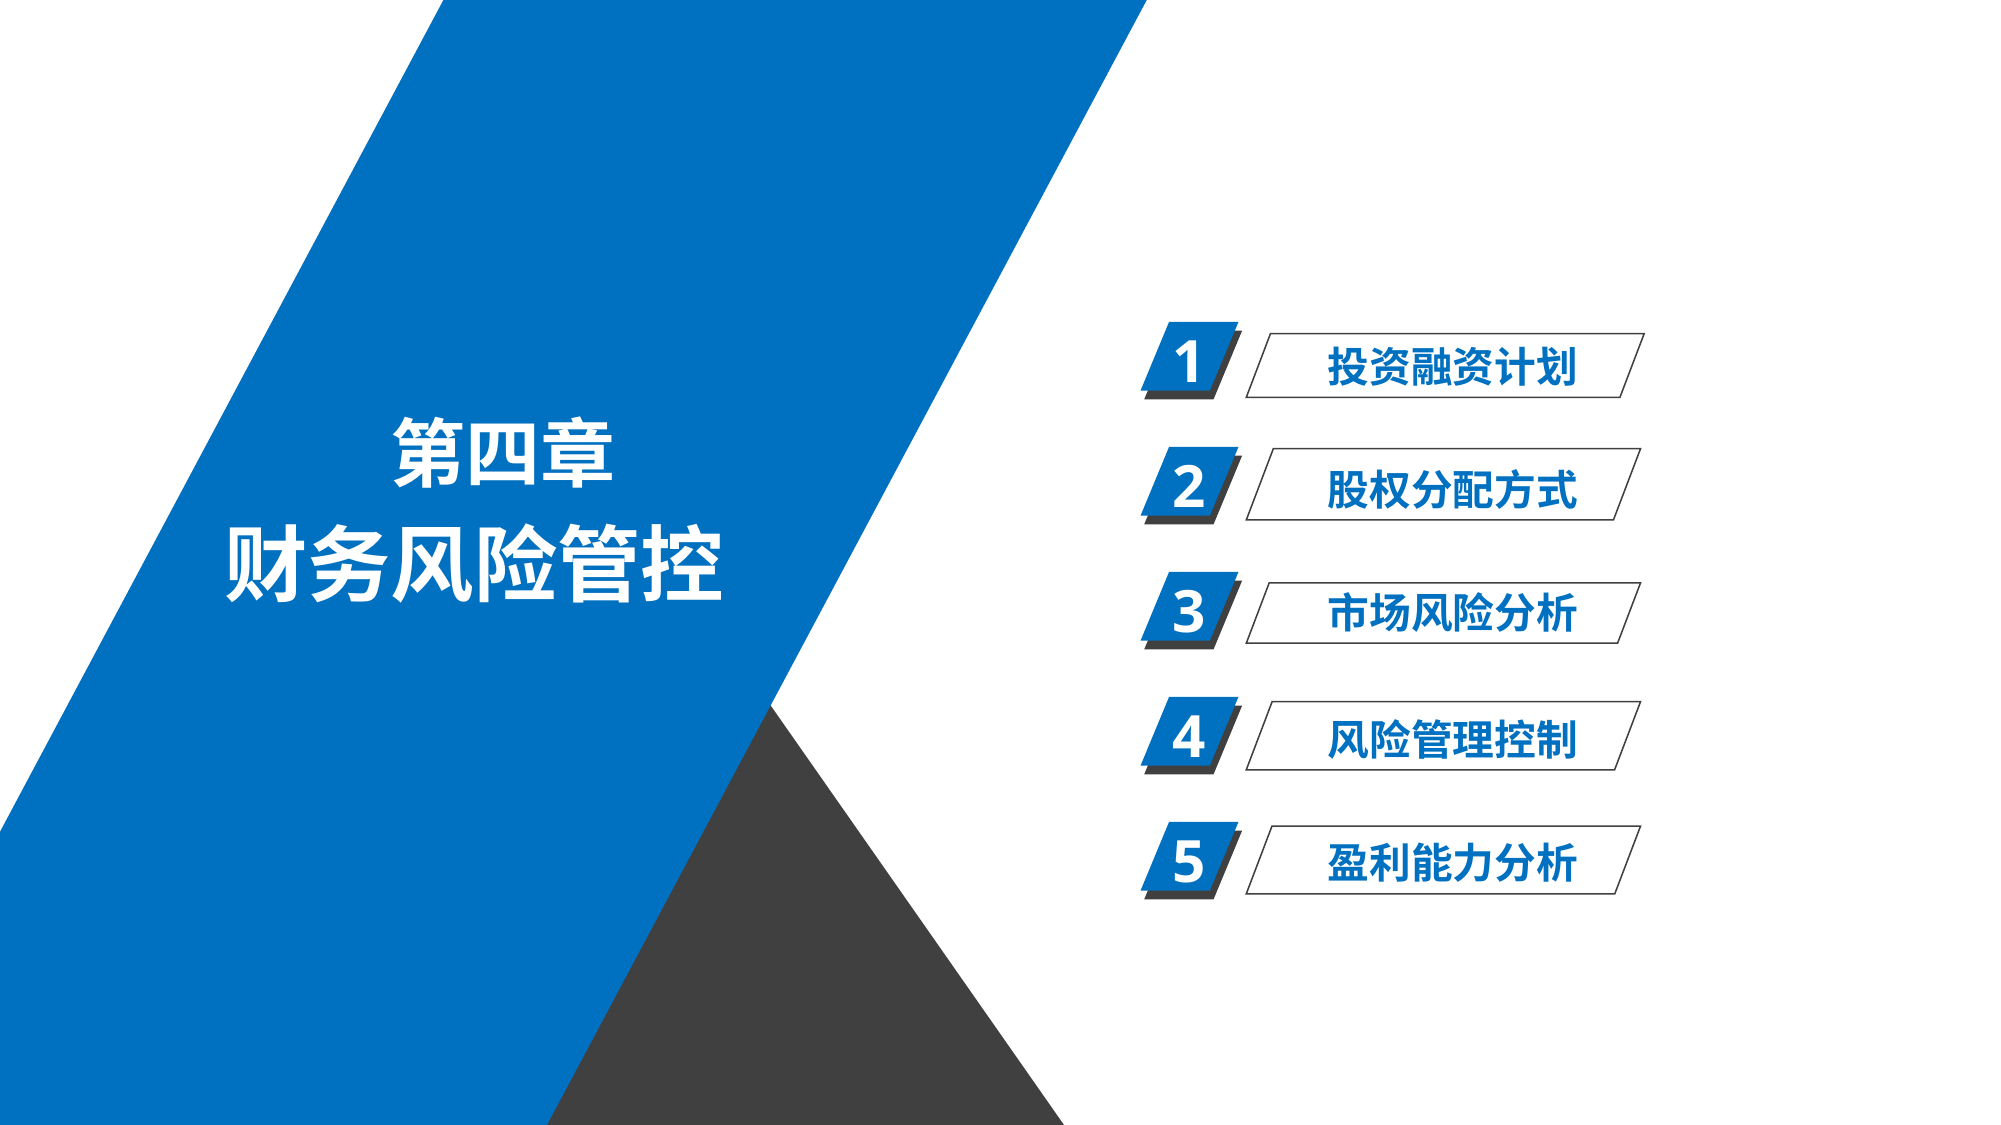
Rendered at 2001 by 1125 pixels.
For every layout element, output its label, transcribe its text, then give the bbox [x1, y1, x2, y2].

text_box 第四章 [375, 399, 647, 504]
text_box 投资融资计划 [1313, 333, 1768, 399]
text_box [1265, 701, 1641, 770]
text_box 股权分配方式 [1313, 456, 1768, 521]
text_box 盈利能力分析 [1313, 829, 1768, 895]
text_box 风险管理控制 [1313, 706, 1768, 771]
text_box [1265, 448, 1641, 520]
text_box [1140, 816, 1262, 904]
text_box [1140, 441, 1262, 529]
text_box [1265, 826, 1641, 894]
text_box [1265, 582, 1313, 644]
text_box [0, 0, 1147, 1125]
text_box 市场风险分析 [1313, 579, 1768, 645]
text_box 财务风险管控 [209, 505, 775, 620]
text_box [1140, 316, 1262, 404]
text_box [548, 705, 1065, 1125]
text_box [1140, 691, 1262, 779]
text_box [1265, 333, 1313, 398]
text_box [1140, 566, 1262, 654]
